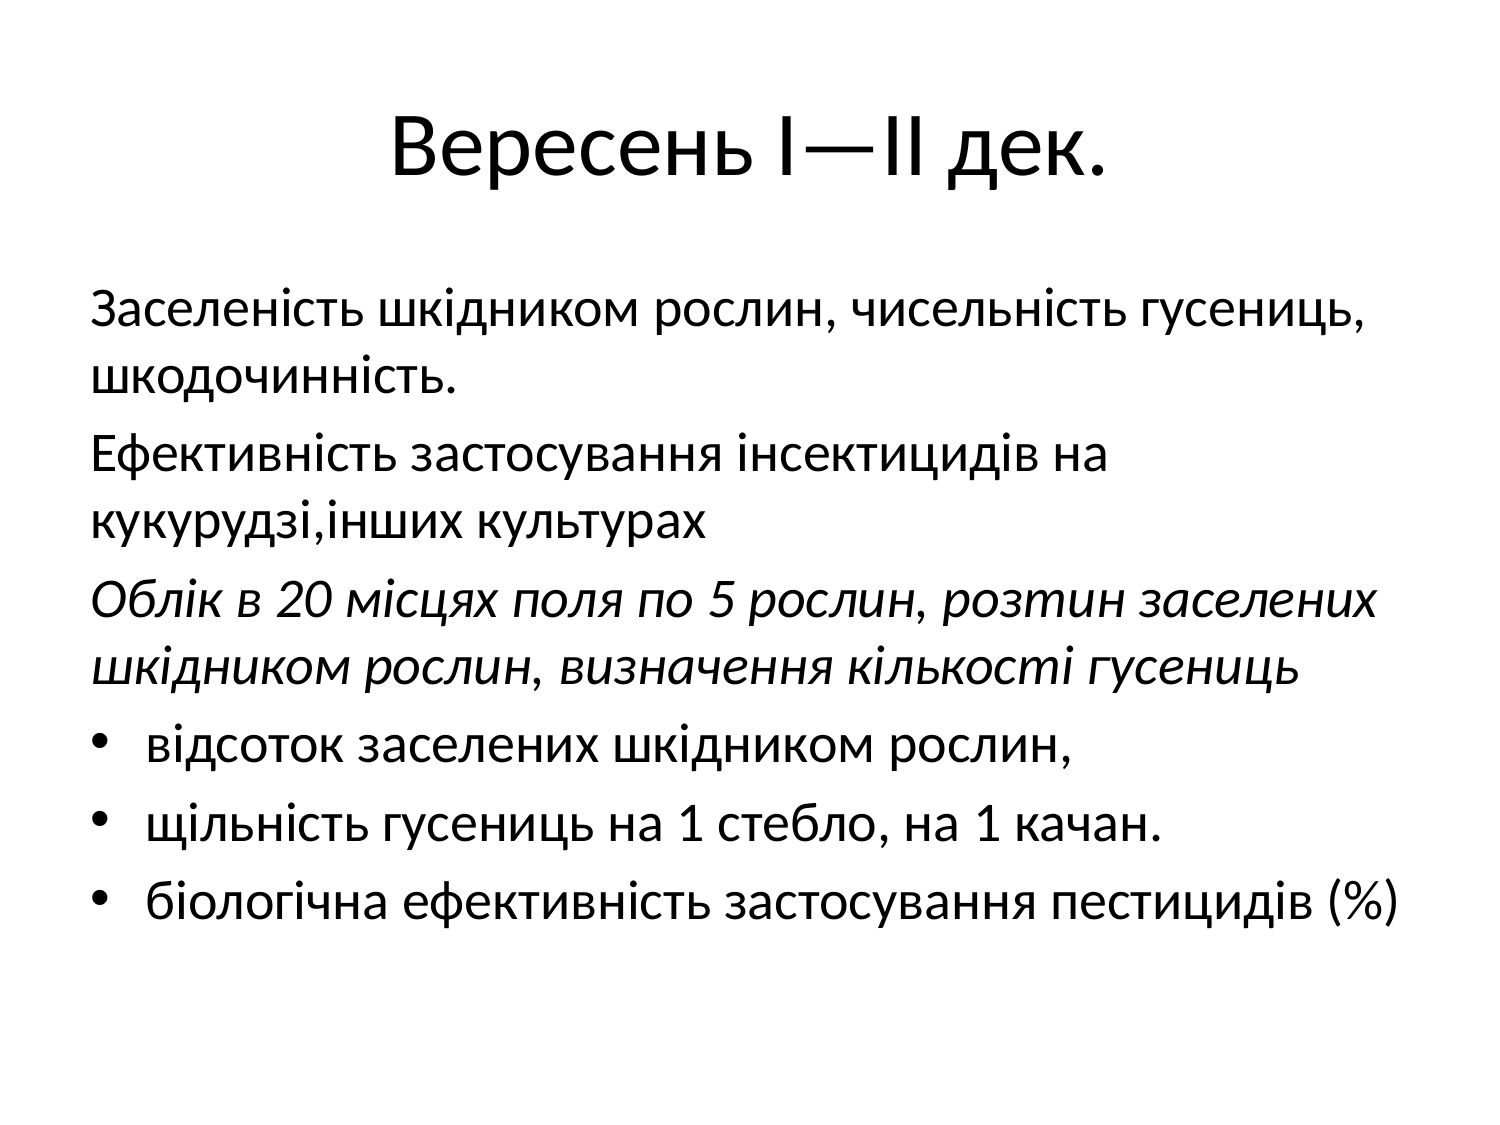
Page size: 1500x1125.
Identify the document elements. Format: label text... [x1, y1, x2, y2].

list Заселеність шкідником рослин, чисельність гусениць, шкодочинність. Ефективність застосування інсектицидів на кукурудзі,інших культурах Облік в 20 місцях поля по 5 рослин, розтин заселених шкідником рослин, визначення кількості гусениць відсоток заселених шкідником рослин, щільність гусениць на 1 стебло, на 1 качан. біологічна ефективність застосування пестицидів (%) [75, 262, 1425, 1005]
title Вересень І—ІІ дек. [75, 45, 1425, 233]
